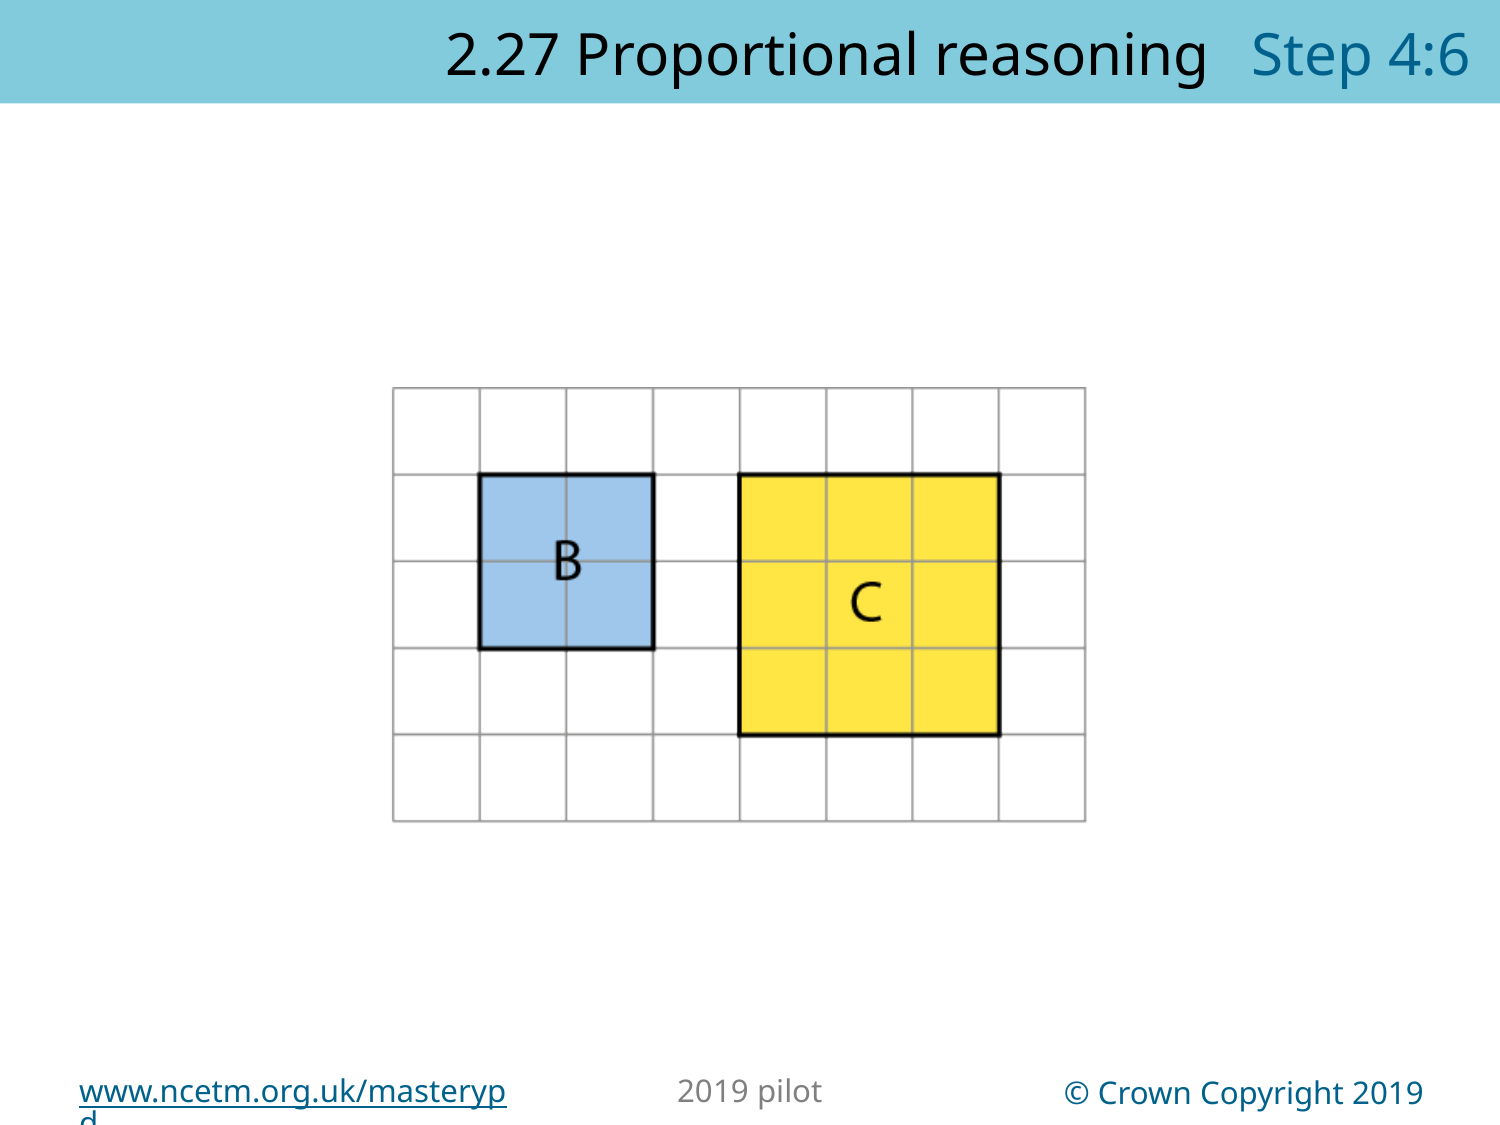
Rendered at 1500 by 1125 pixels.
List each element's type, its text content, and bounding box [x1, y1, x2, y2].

list 2.27 Proportional reasoning Step 4:6 [0, 0, 1500, 104]
picture [95, 387, 1405, 865]
